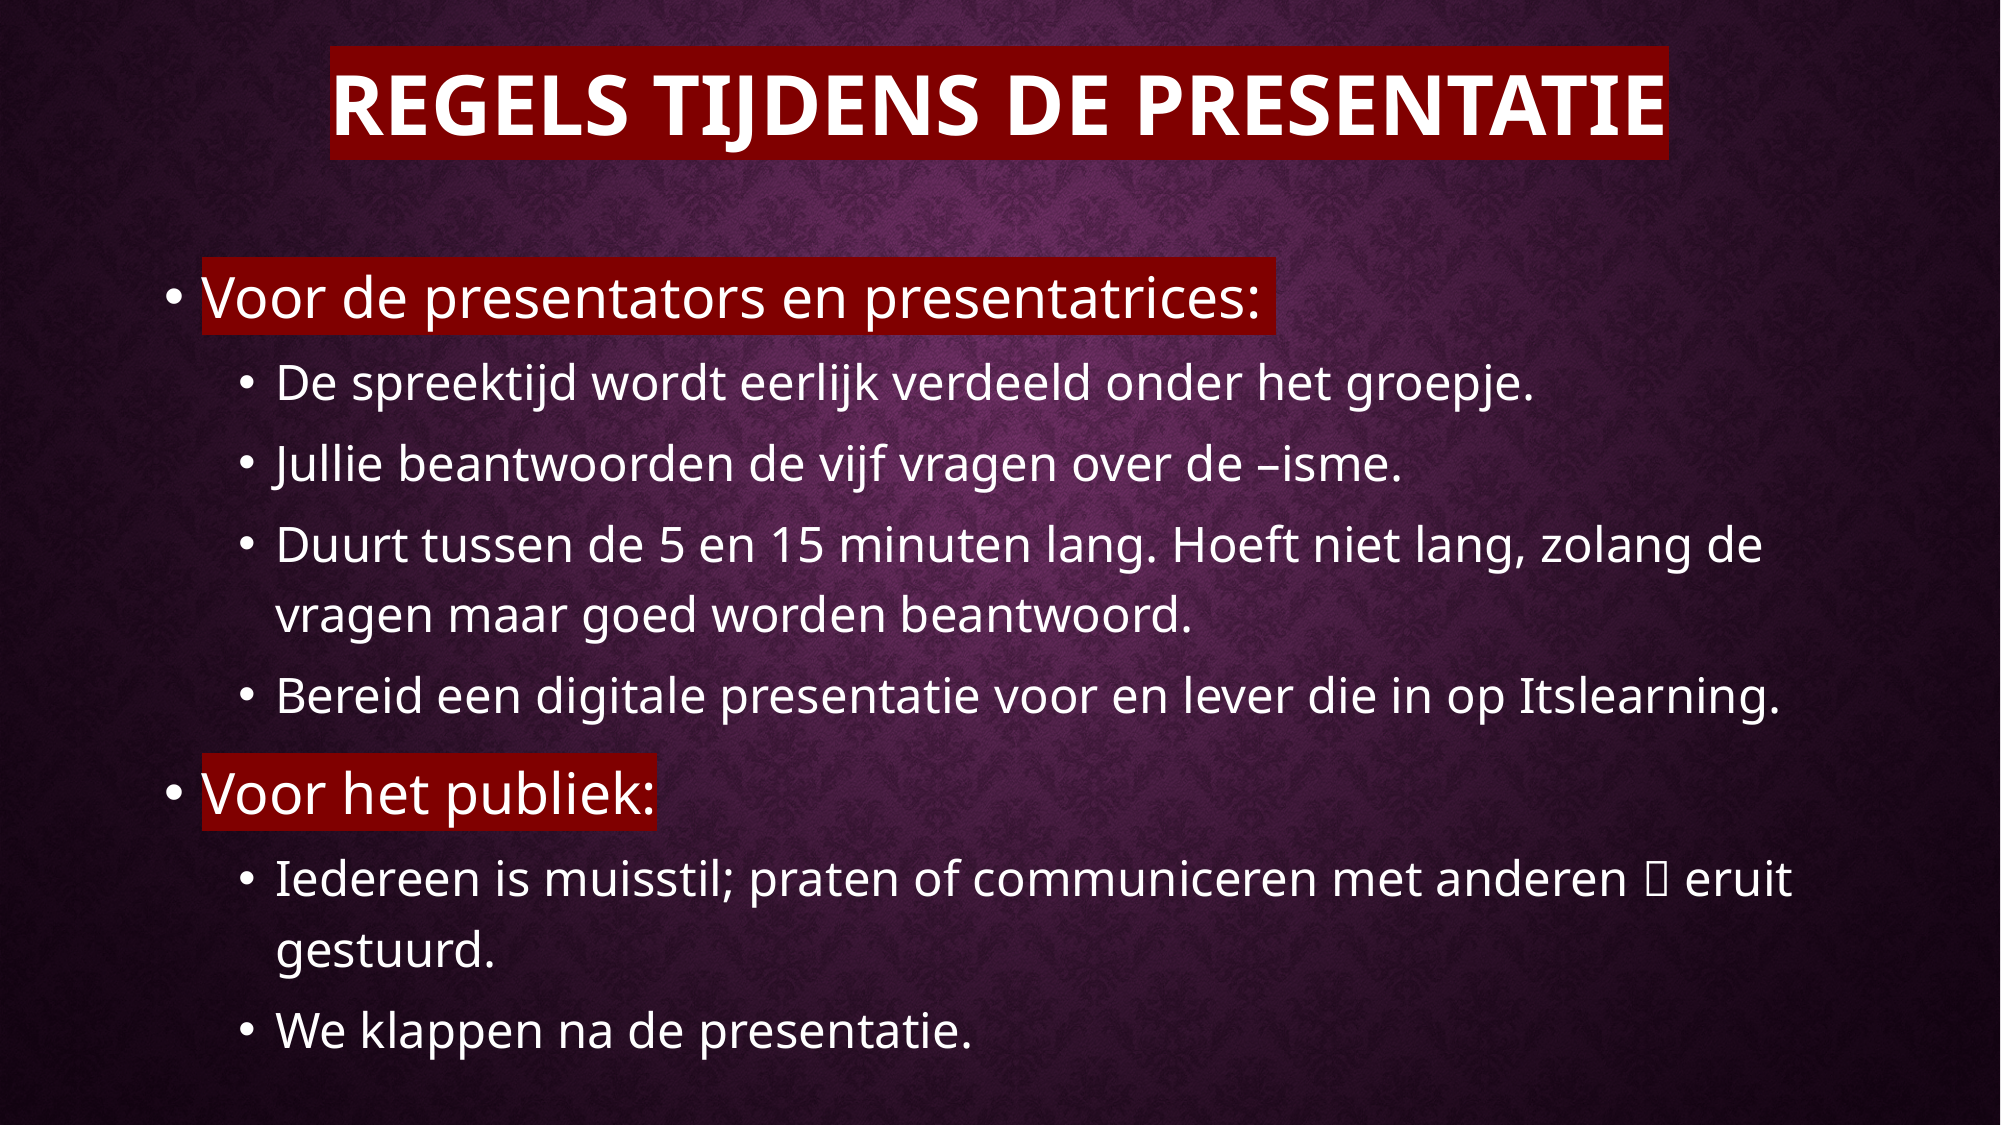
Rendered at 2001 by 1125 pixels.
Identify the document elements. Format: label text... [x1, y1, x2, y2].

list Voor de presentators en presentatrices: De spreektijd wordt eerlijk verdeeld onder het groepje. Jullie beantwoorden de vijf vragen over de –isme. Duurt tussen de 5 en 15 minuten lang. Hoeft niet lang, zolang de vragen maar goed worden beantwoord. Bereid een digitale presentatie voor en lever die in op Itslearning. Voor het publiek: Iedereen is muisstil; praten of communiceren met anderen  eruit gestuurd. We klappen na de presentatie. [149, 240, 1849, 1068]
title Regels tijdens de presentatie [149, 0, 1849, 218]
